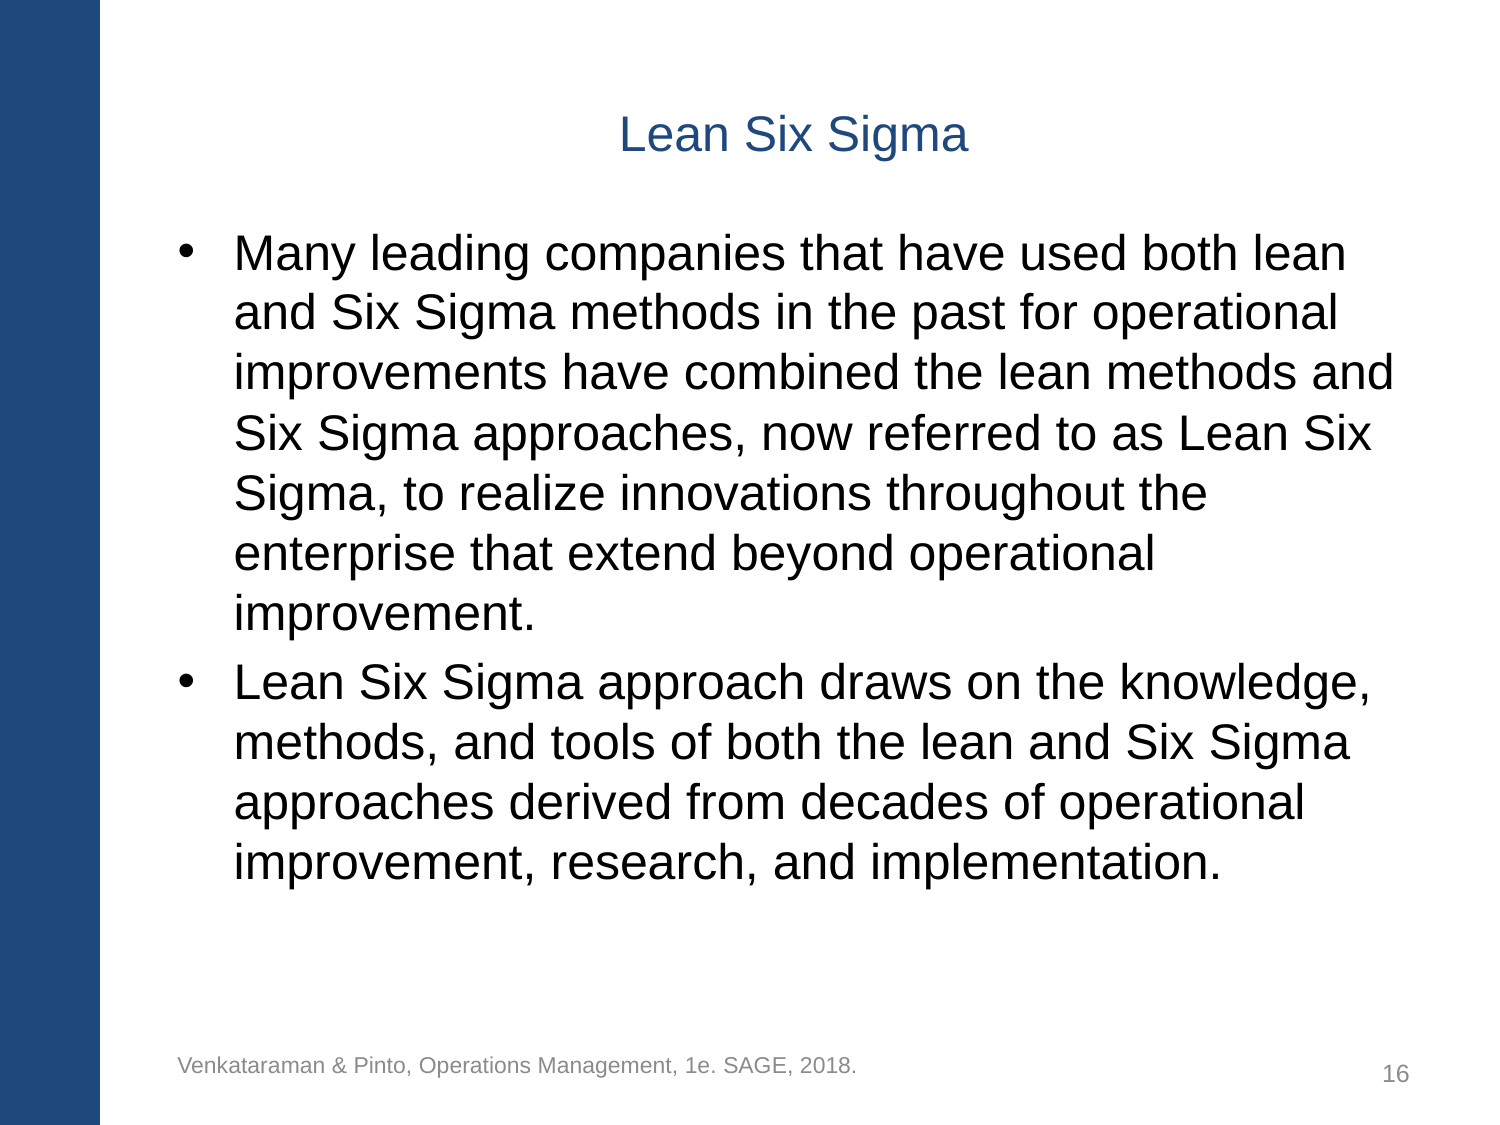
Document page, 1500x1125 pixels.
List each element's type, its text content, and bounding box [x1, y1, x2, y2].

list Many leading companies that have used both lean and Six Sigma methods in the past for operational improvements have combined the lean methods and Six Sigma approaches, now referred to as Lean Six Sigma, to realize innovations throughout the enterprise that extend beyond operational improvement. Lean Six Sigma approach draws on the knowledge, methods, and tools of both the lean and Six Sigma approaches derived from decades of operational improvement, research, and implementation. [162, 212, 1425, 1025]
title Lean Six Sigma [162, 37, 1425, 212]
footer Venkataraman & Pinto, Operations Management, 1e. SAGE, 2018. [162, 1042, 1313, 1103]
slide_number 16 [1350, 1042, 1425, 1103]
